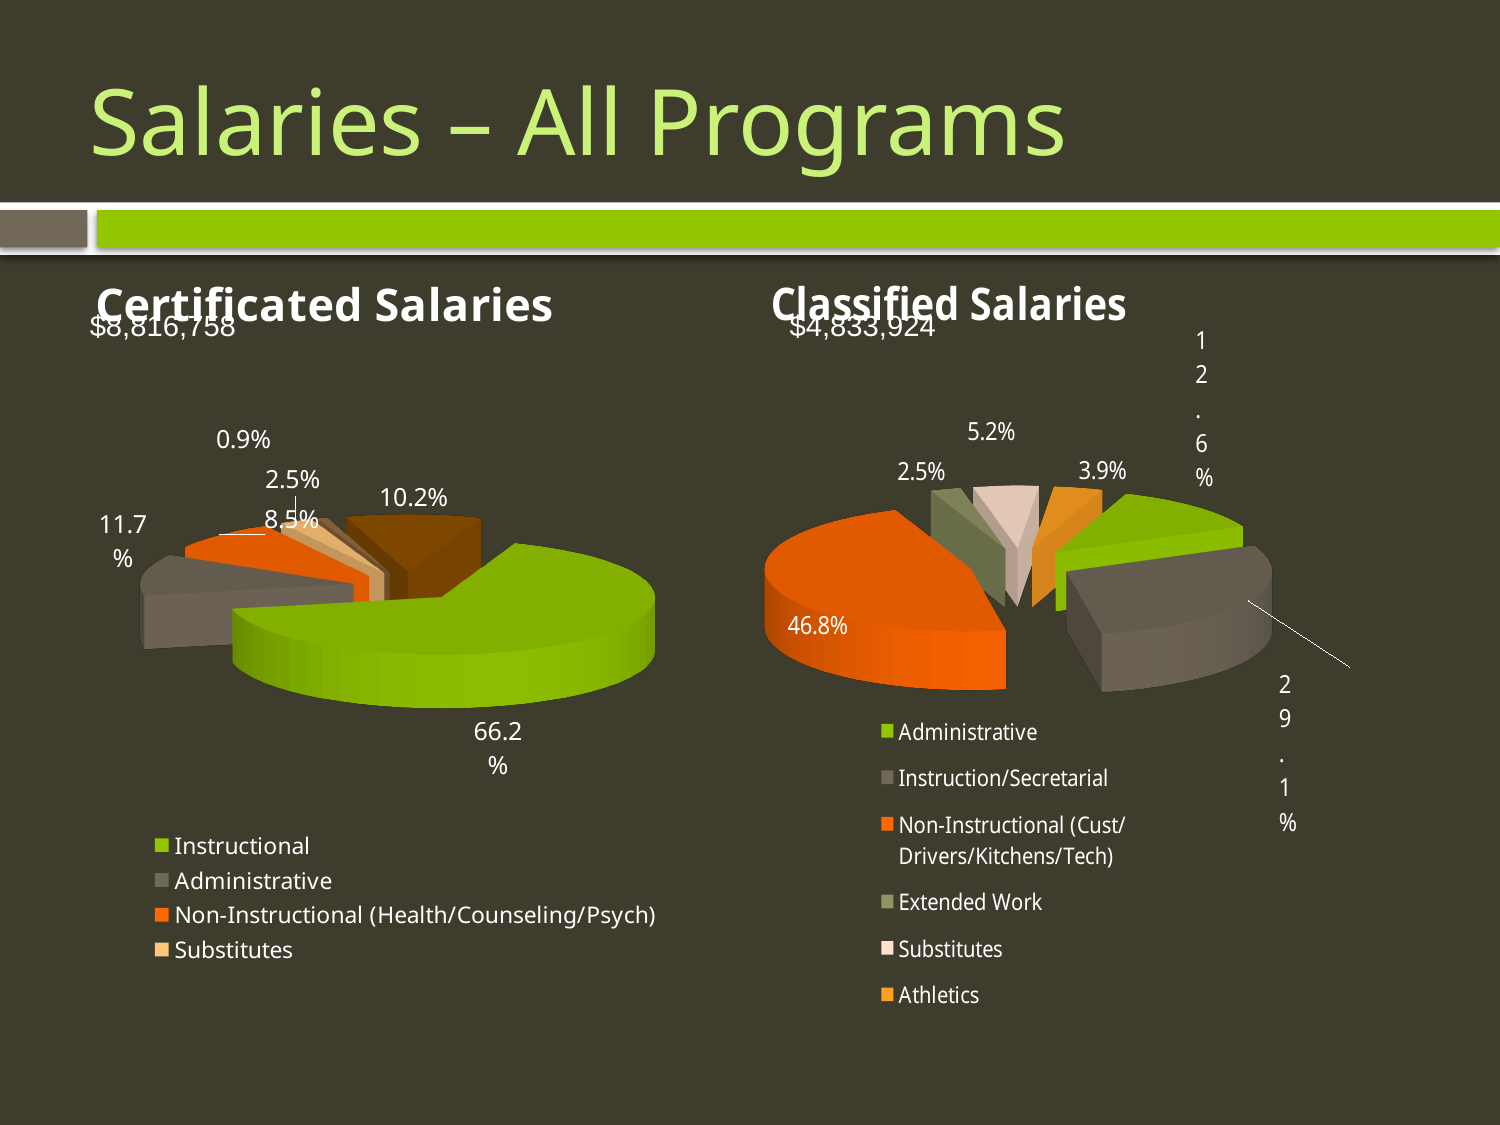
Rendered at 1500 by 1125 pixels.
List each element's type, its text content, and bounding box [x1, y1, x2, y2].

chart [762, 212, 1351, 1063]
title Salaries – All Programs [75, 37, 1425, 200]
chart [74, 162, 738, 984]
